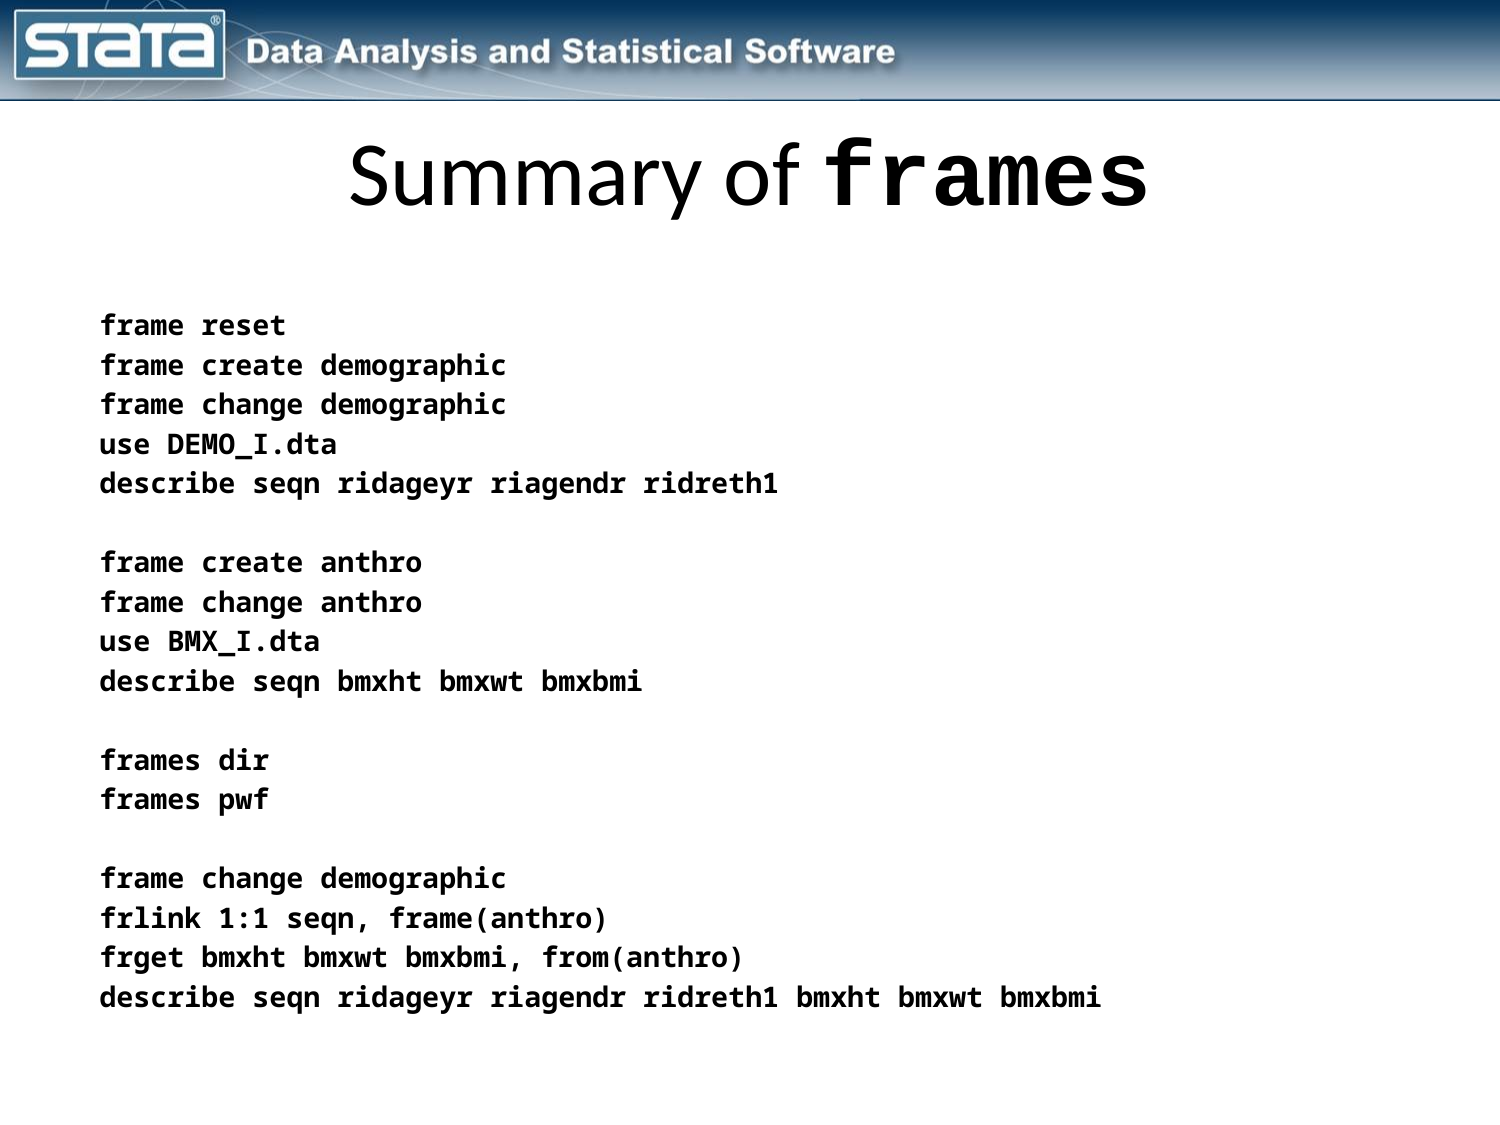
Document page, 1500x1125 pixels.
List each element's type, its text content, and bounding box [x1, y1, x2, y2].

picture [0, 0, 1500, 99]
title Summary of frames [0, 99, 1500, 238]
list frame reset frame create demographic frame change demographic use DEMO_I.dta describe seqn ridageyr riagendr ridreth1 frame create anthro frame change anthro use BMX_I.dta describe seqn bmxht bmxwt bmxbmi frames dir frames pwf frame change demographic frlink 1:1 seqn, frame(anthro) frget bmxht bmxwt bmxbmi, from(anthro) describe seqn ridageyr riagendr ridreth1 bmxht bmxwt bmxbmi [84, 299, 1416, 1025]
